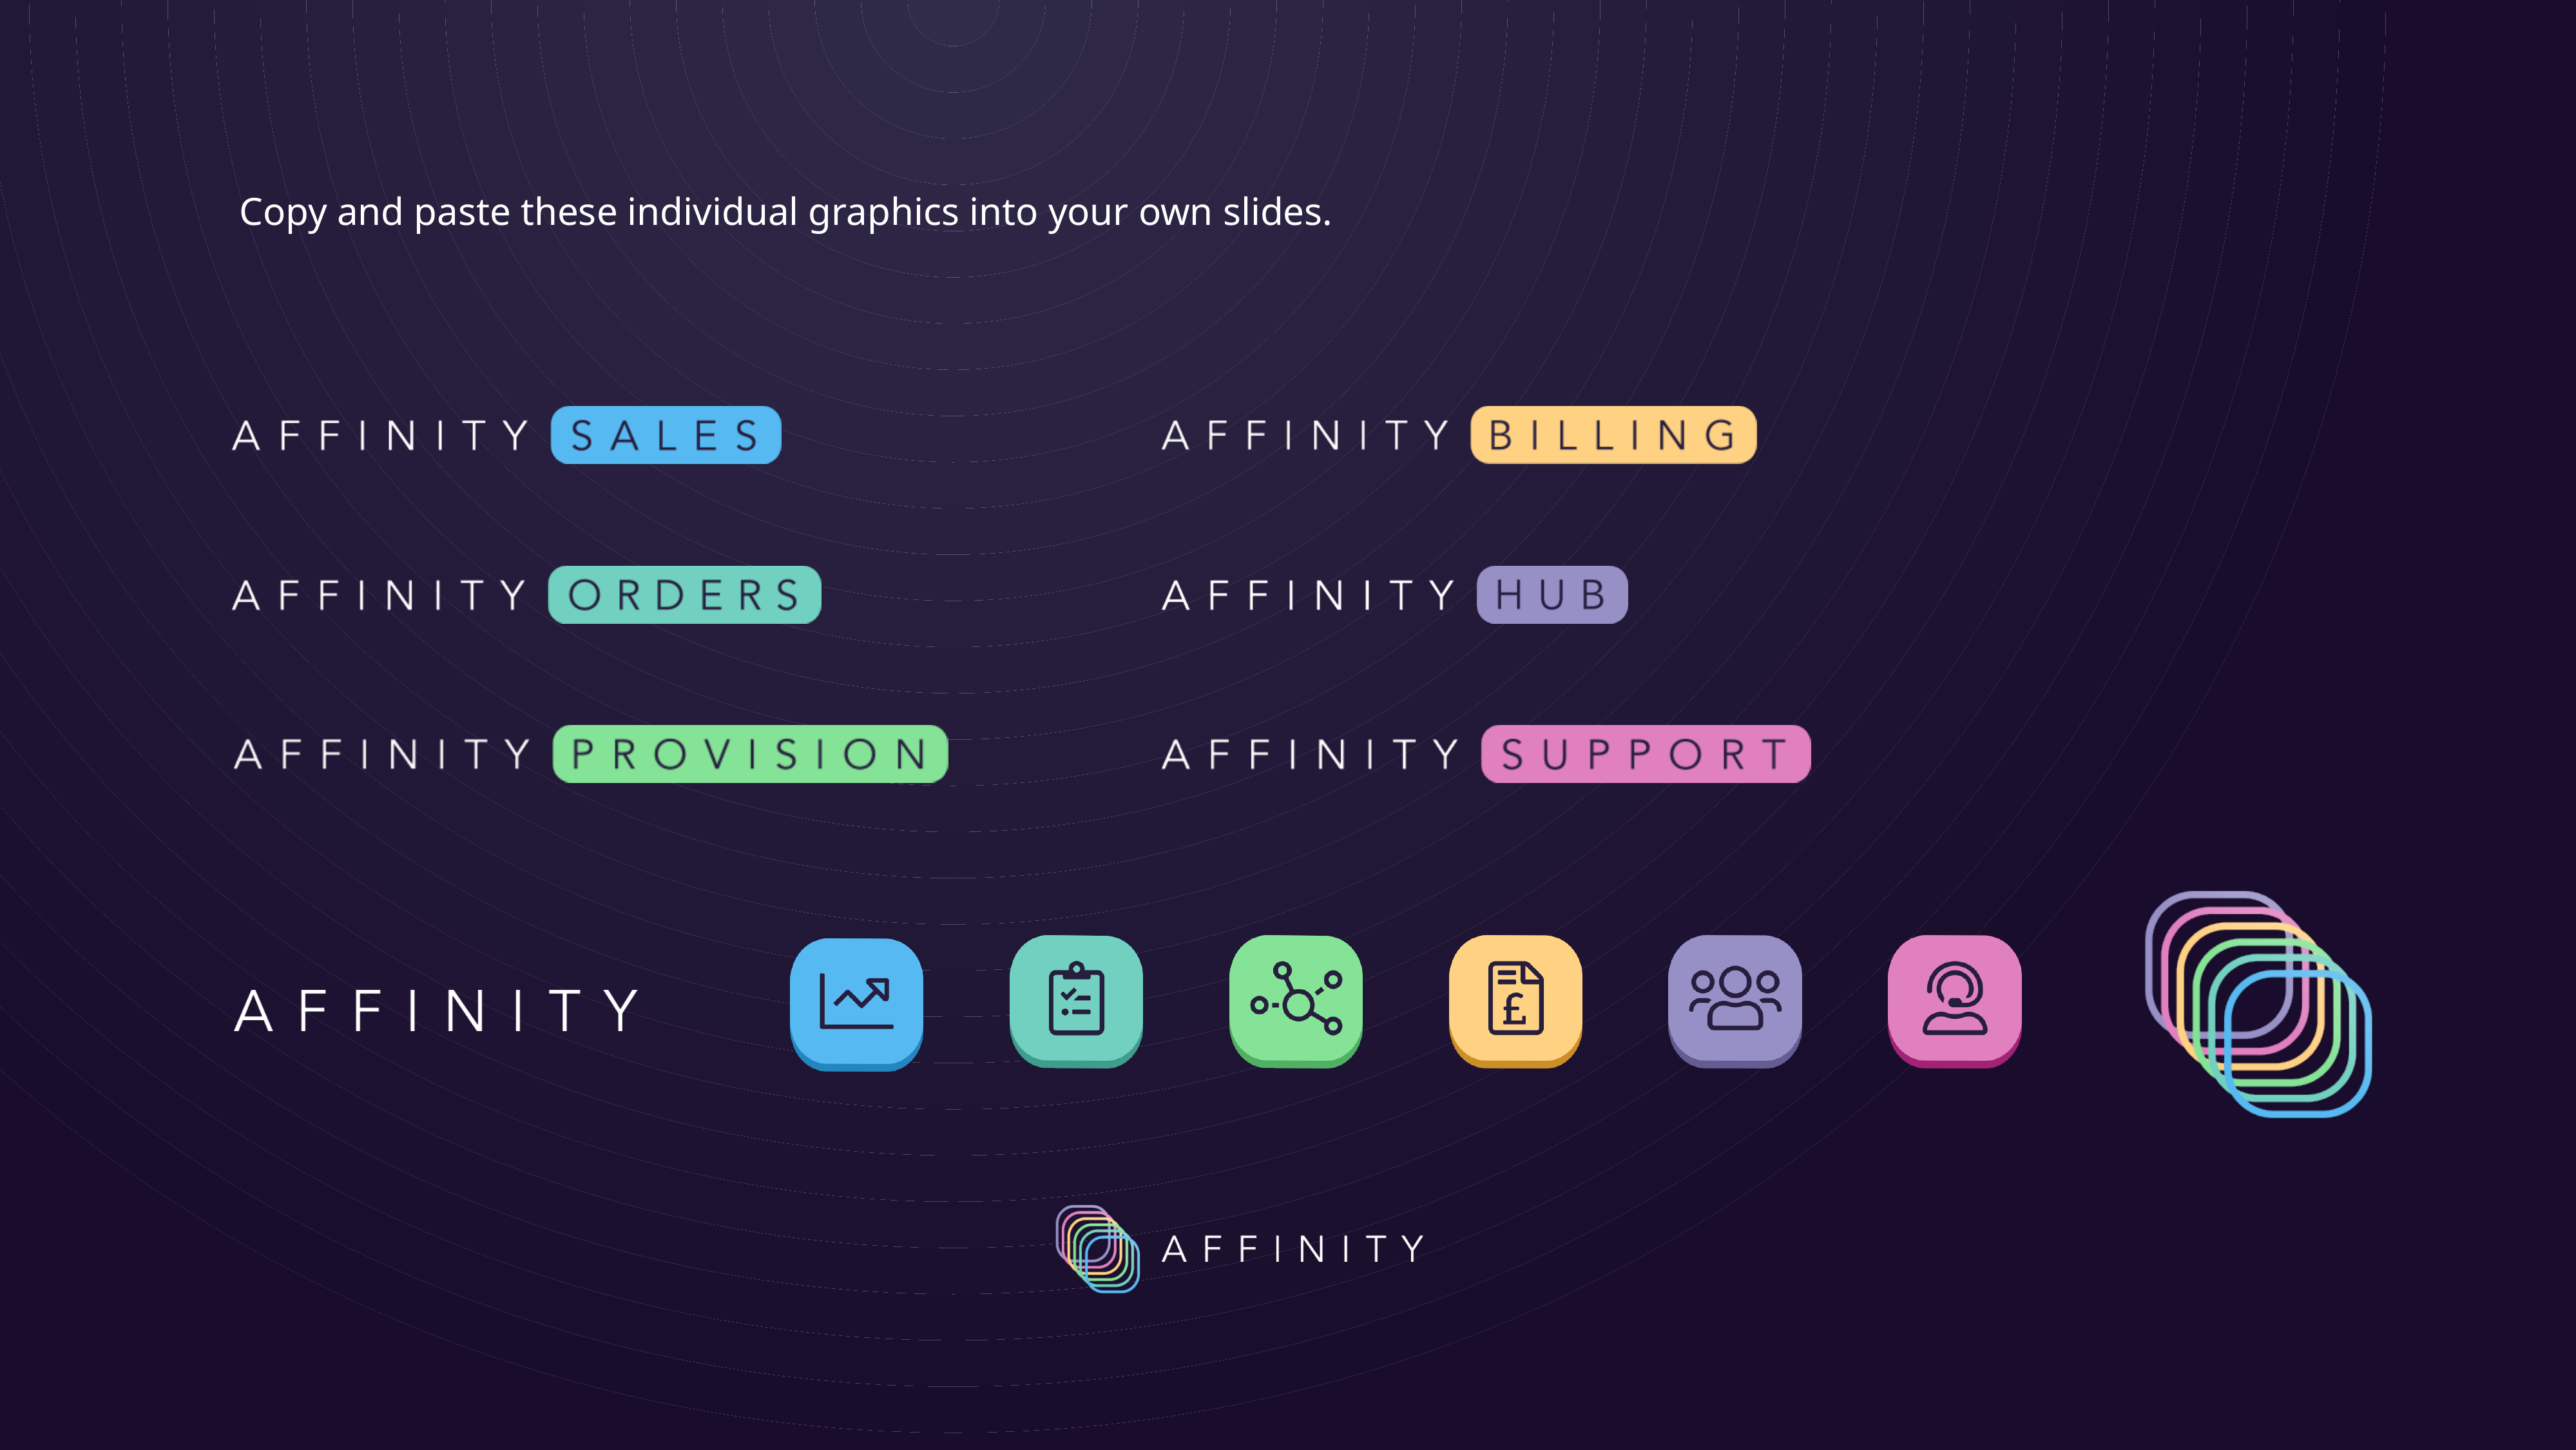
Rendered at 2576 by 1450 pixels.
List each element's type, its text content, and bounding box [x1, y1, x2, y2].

picture [1010, 935, 1144, 1069]
picture [1053, 1202, 1426, 1297]
picture [234, 990, 638, 1031]
picture [232, 566, 822, 624]
text_box Copy and paste these individual graphics into your own slides. [234, 171, 1469, 238]
picture [1162, 406, 1757, 464]
picture [1888, 935, 2022, 1069]
picture [1229, 935, 1363, 1069]
picture [232, 406, 782, 464]
picture [234, 725, 948, 783]
picture [1668, 935, 1802, 1069]
picture [2108, 855, 2409, 1156]
picture [1162, 725, 1811, 783]
picture [790, 938, 924, 1072]
picture [1448, 935, 1582, 1069]
picture [1162, 566, 1628, 624]
